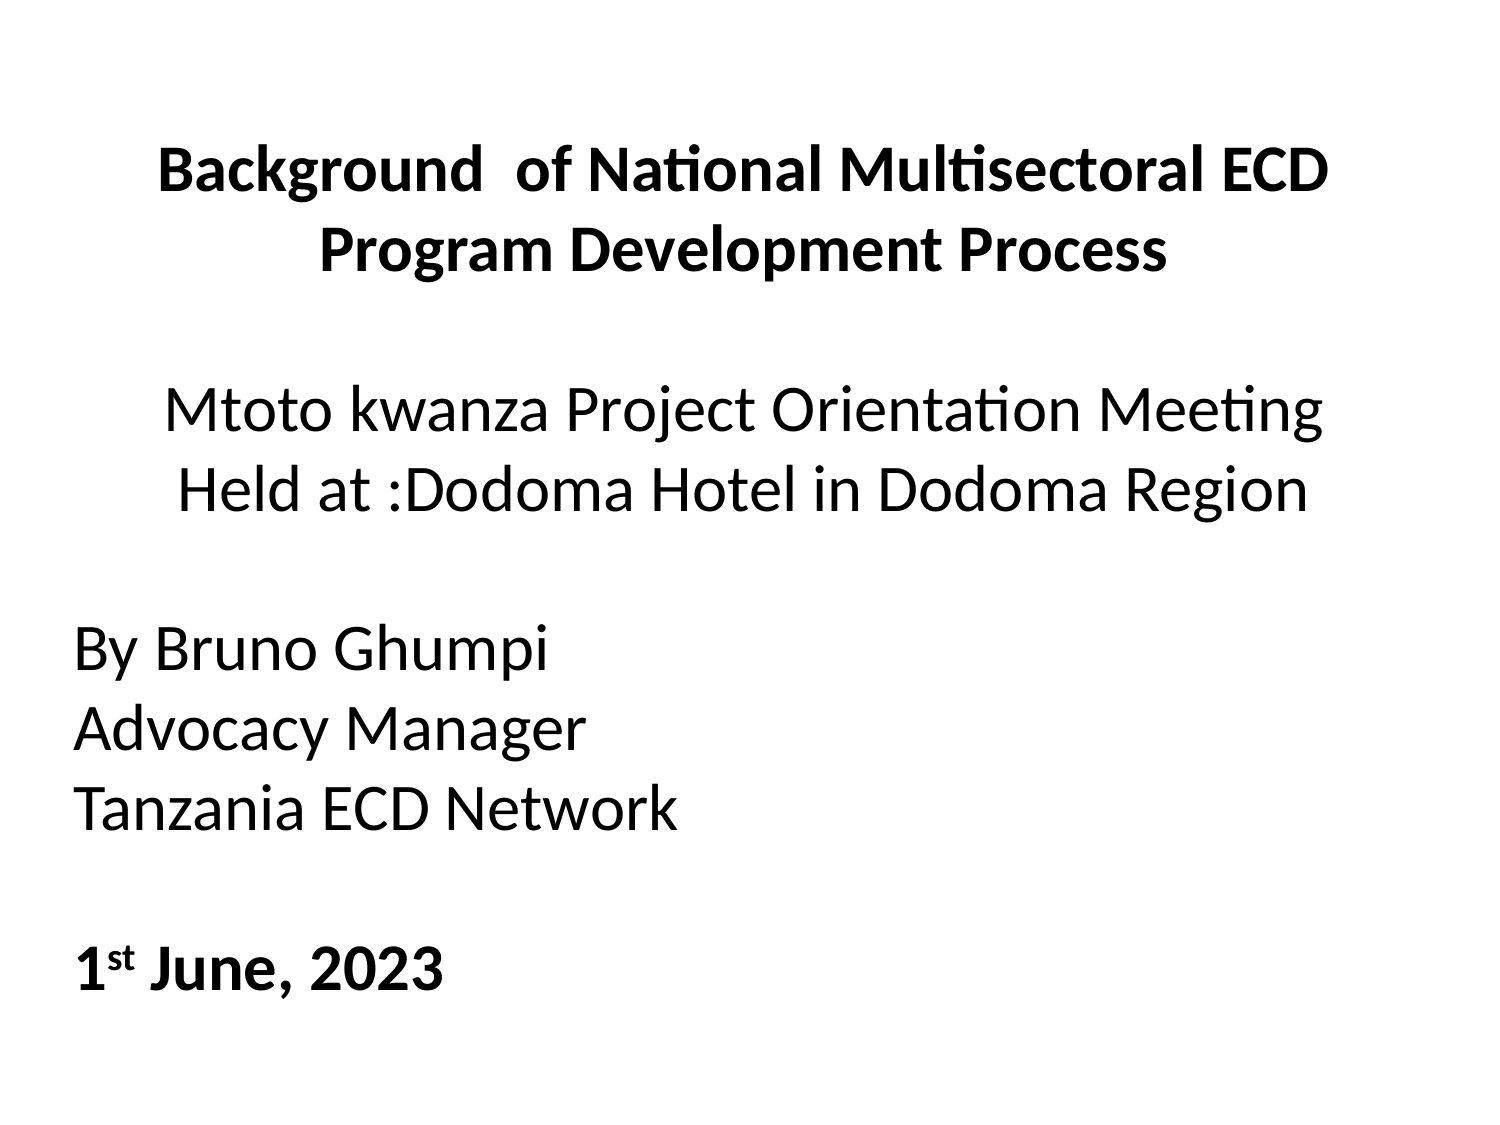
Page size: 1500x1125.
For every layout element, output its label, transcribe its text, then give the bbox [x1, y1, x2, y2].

text_box Background of National Multisectoral ECD Program Development Process Mtoto kwanza Project Orientation Meeting Held at :Dodoma Hotel in Dodoma Region By Bruno Ghumpi Advocacy Manager Tanzania ECD Network 1st June, 2023 [58, 117, 1430, 1125]
